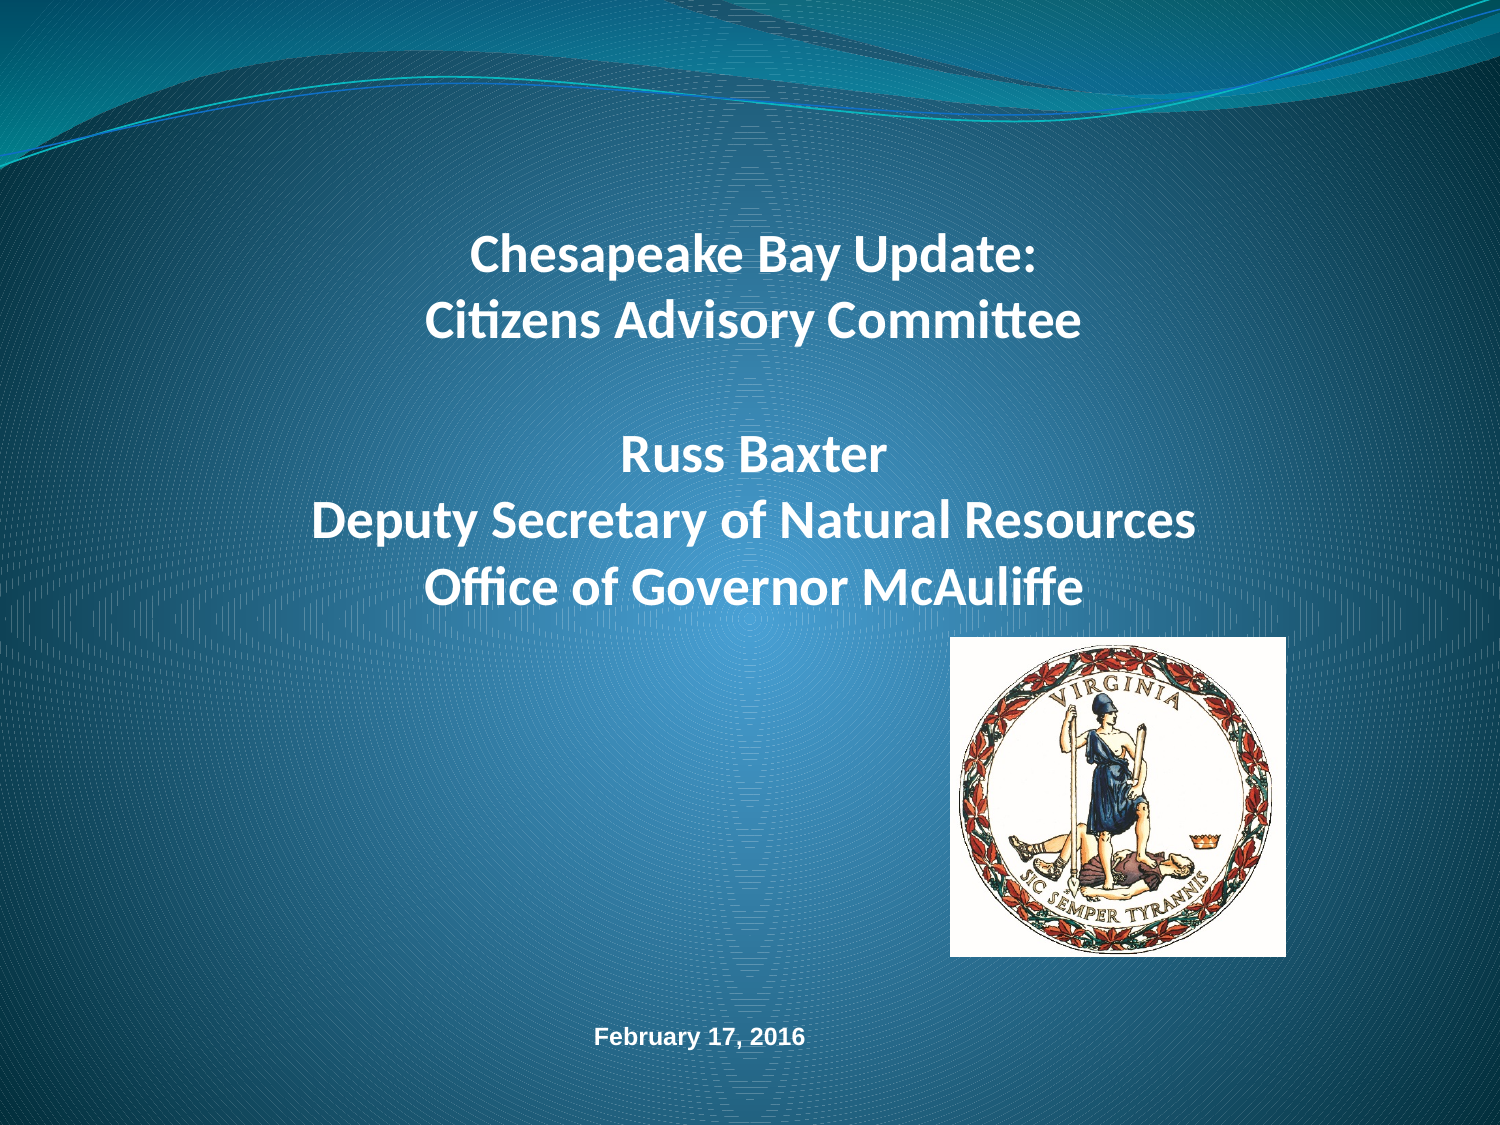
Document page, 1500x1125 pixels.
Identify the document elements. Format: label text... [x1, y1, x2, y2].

picture [949, 637, 1286, 958]
title Chesapeake Bay Update: Citizens Advisory Committee Russ Baxter Deputy Secretary of Natural Resources Office of Governor McAuliffe [125, 212, 1388, 617]
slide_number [512, 987, 888, 1051]
